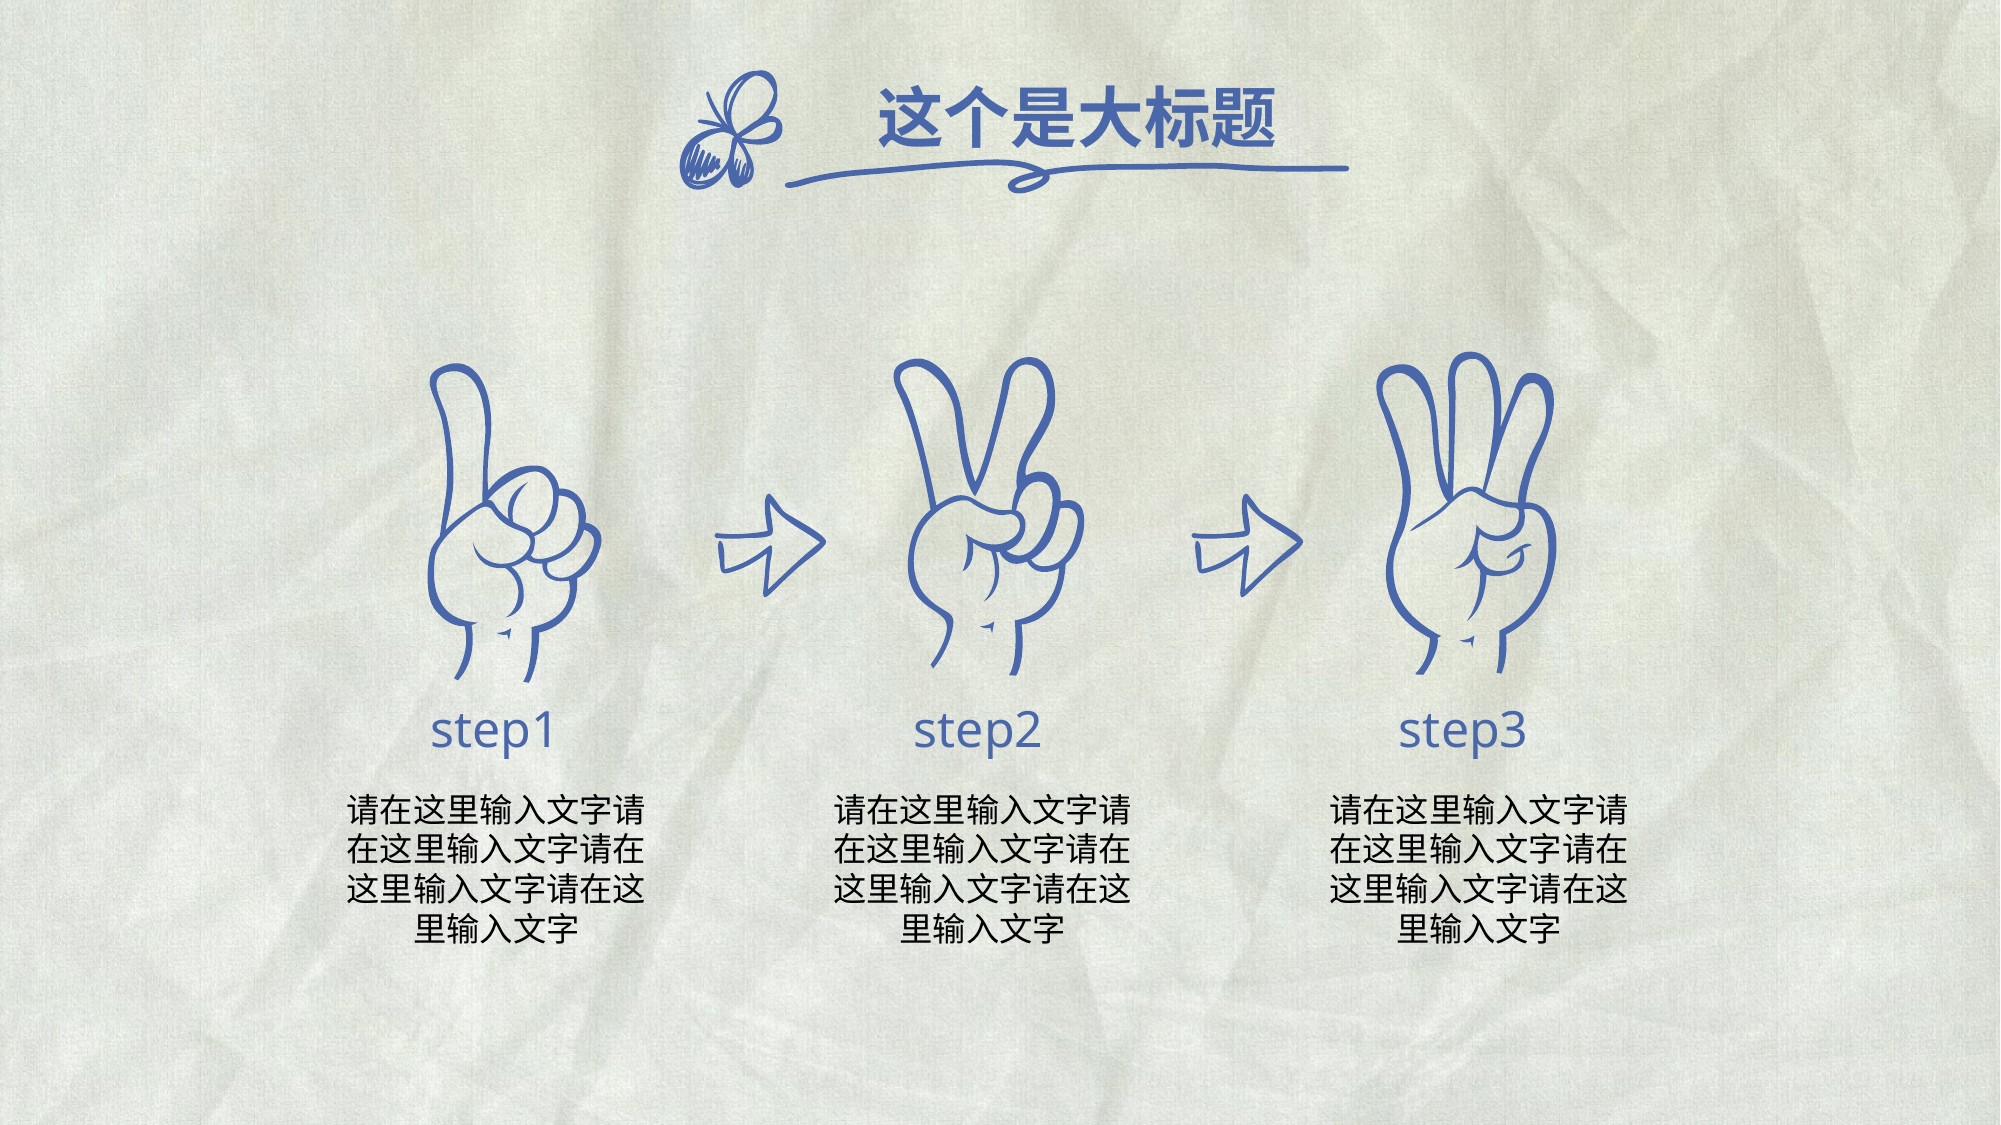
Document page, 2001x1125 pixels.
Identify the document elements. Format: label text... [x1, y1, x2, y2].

text_box 请在这里输入文字请在这里输入文字请在这里输入文字请在这里输入文字 [323, 781, 670, 956]
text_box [675, 70, 784, 195]
text_box 请在这里输入文字请在这里输入文字请在这里输入文字请在这里输入文字 [1306, 781, 1653, 956]
text_box [714, 493, 827, 598]
text_box step1 [415, 690, 606, 766]
text_box step3 [1384, 690, 1575, 766]
text_box [1191, 493, 1304, 598]
text_box [784, 163, 1350, 194]
text_box step2 [899, 690, 1090, 766]
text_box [415, 354, 606, 683]
text_box 请在这里输入文字请在这里输入文字请在这里输入文字请在这里输入文字 [810, 781, 1156, 956]
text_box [889, 350, 1088, 676]
text_box 这个是大标题 [862, 68, 1329, 163]
picture [0, 0, 2001, 1125]
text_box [1366, 351, 1563, 675]
